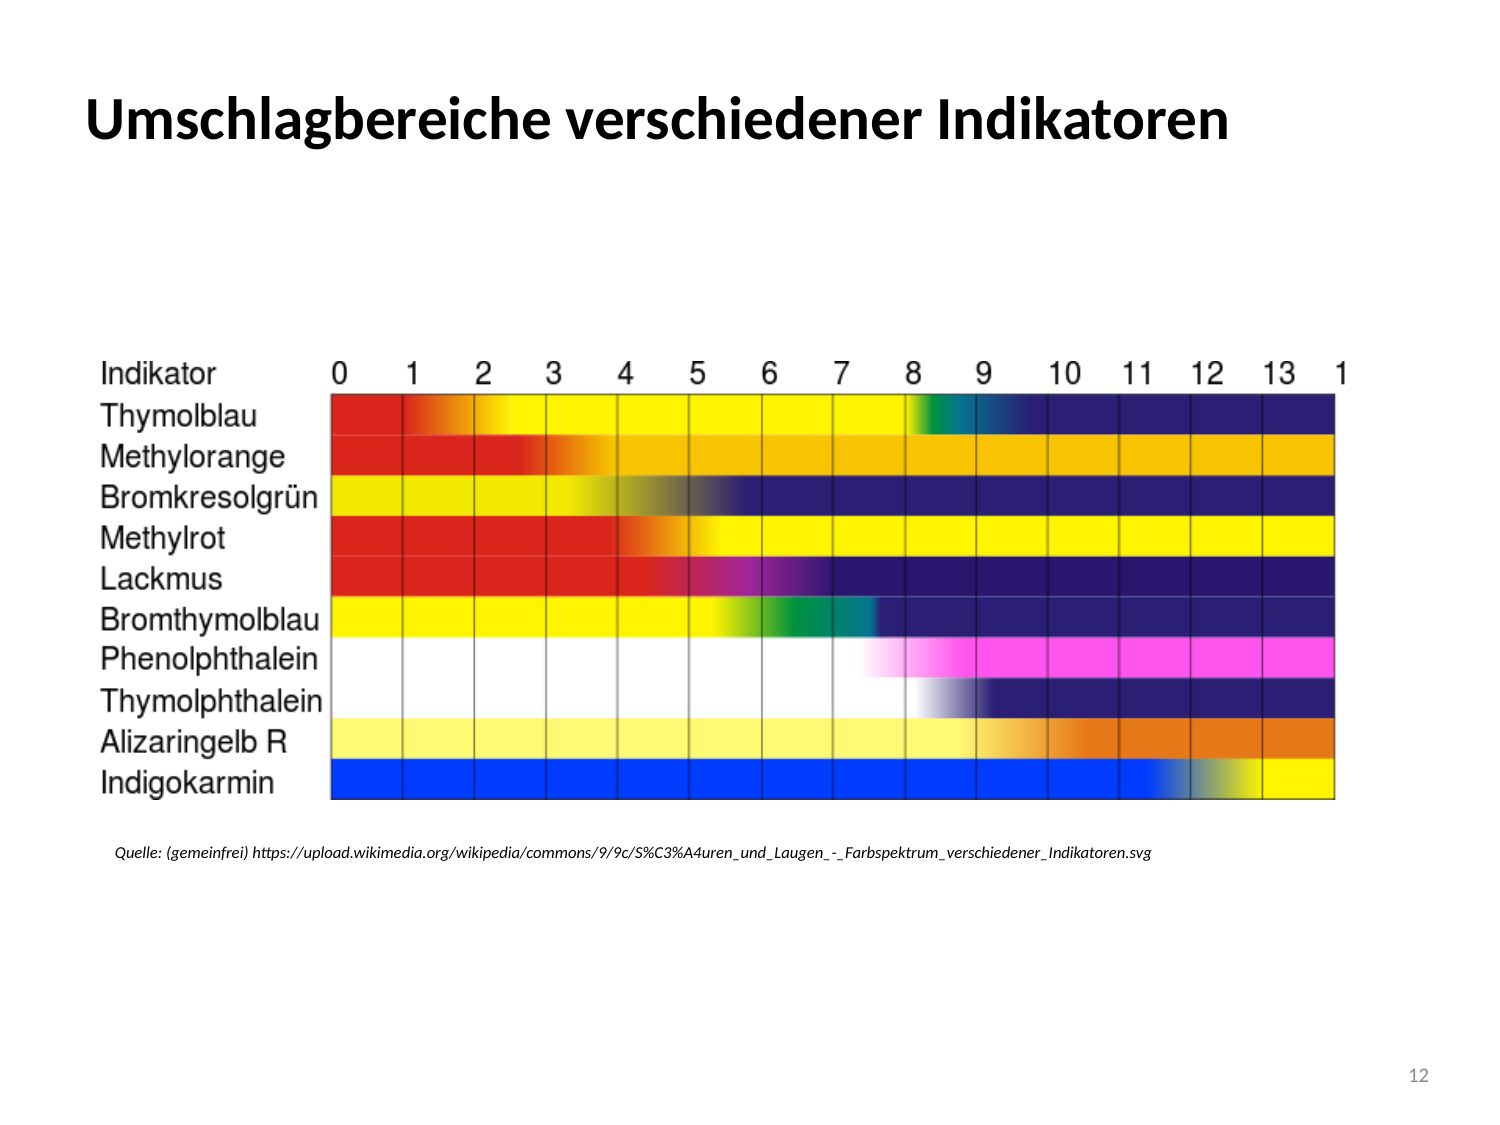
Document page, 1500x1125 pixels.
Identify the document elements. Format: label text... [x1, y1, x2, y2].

picture [100, 361, 1351, 800]
title Umschlagbereiche verschiedener Indikatoren [70, 70, 1430, 160]
slide_number 12 [1311, 1051, 1430, 1087]
text_box Quelle: (gemeinfrei) https://upload.wikimedia.org/wikipedia/commons/9/9c/S%C3%A4uren_und_Laugen_-_Farbspektrum_verschiedener_Indikatoren.svg [100, 834, 1270, 869]
